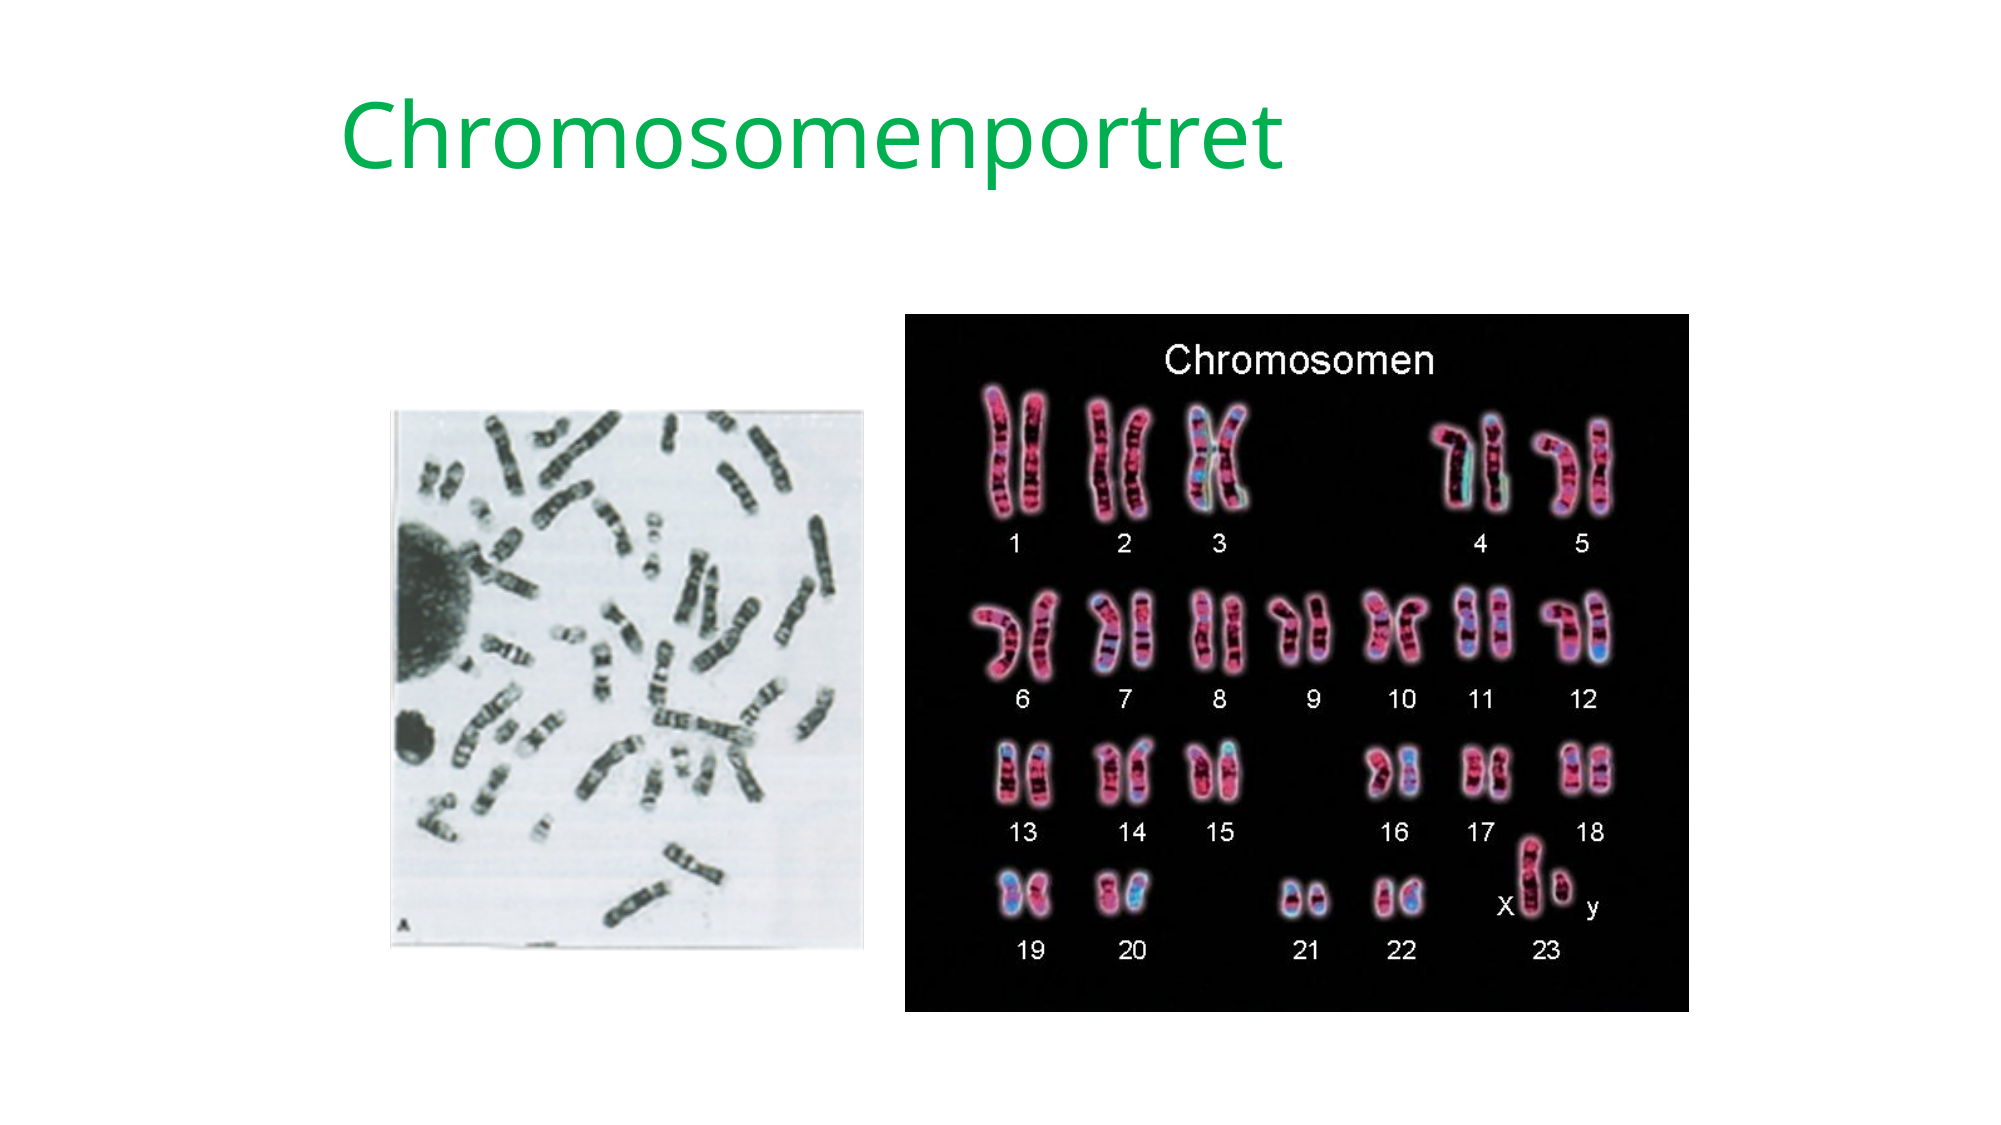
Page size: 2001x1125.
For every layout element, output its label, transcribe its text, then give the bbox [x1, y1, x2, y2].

picture [905, 314, 1689, 1012]
title Chromosomenportret [324, 45, 1675, 233]
picture [389, 408, 866, 953]
